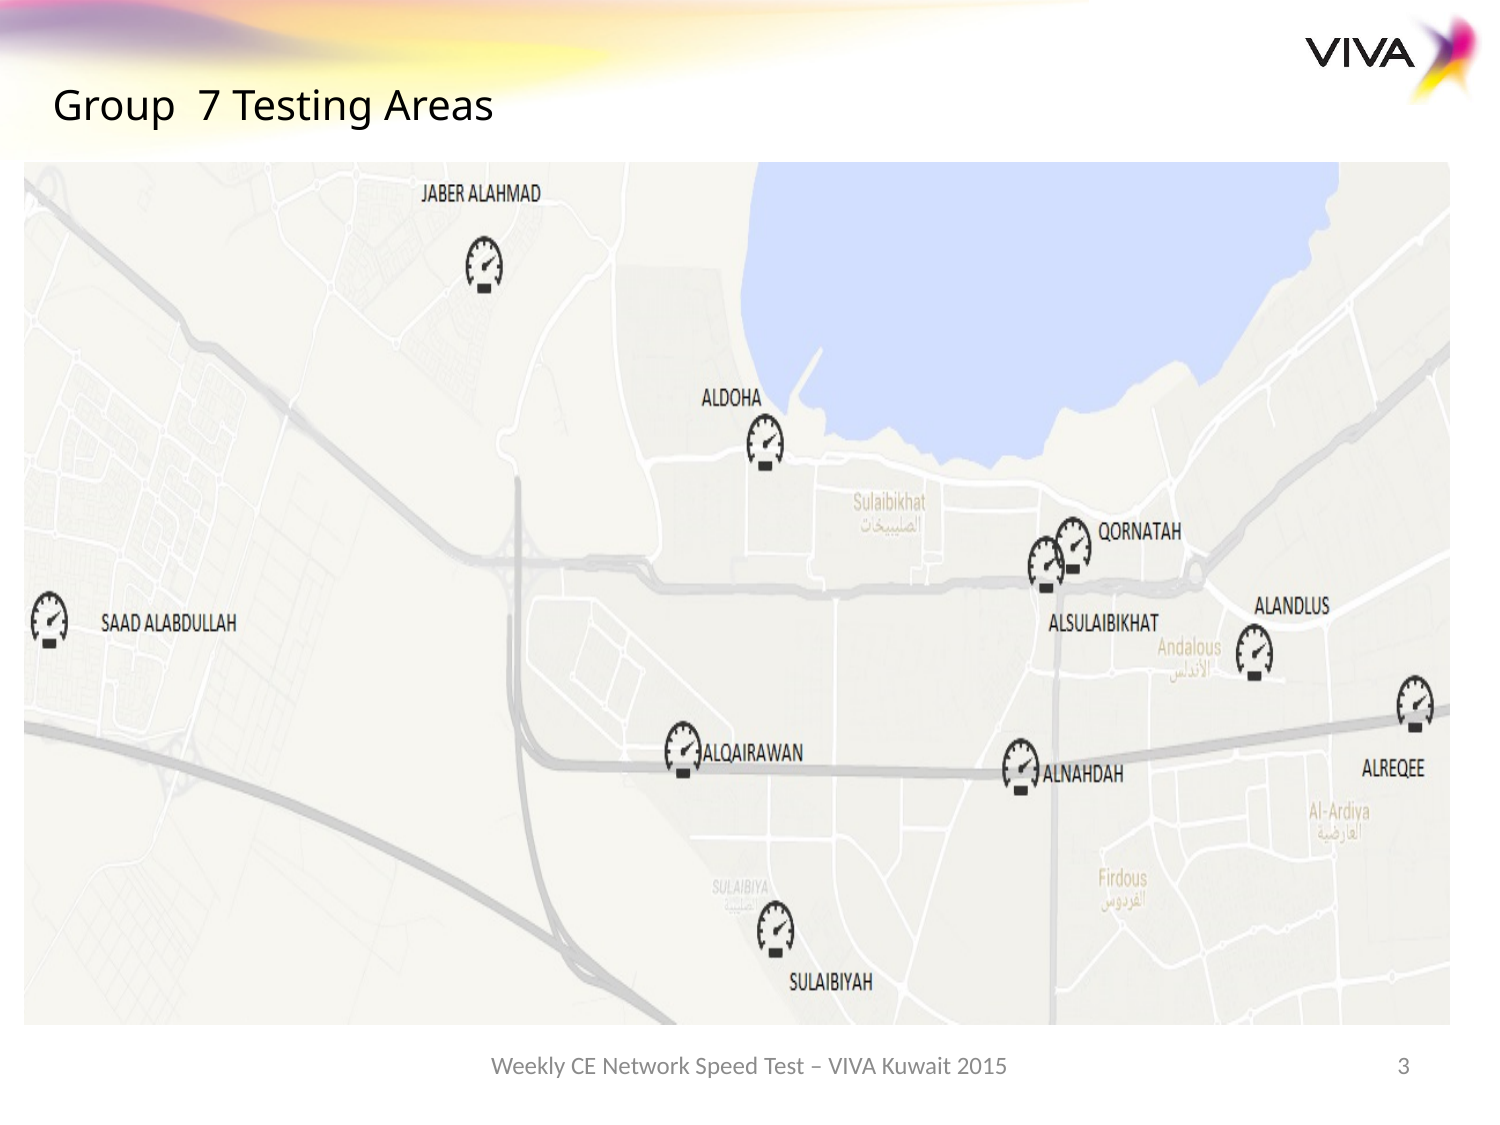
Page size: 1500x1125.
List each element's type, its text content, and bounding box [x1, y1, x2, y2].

text_box Group 7 Testing Areas [37, 24, 1278, 160]
picture [1300, 12, 1485, 105]
picture [0, 0, 1089, 160]
text_box 3 [1074, 1042, 1425, 1103]
picture [24, 162, 1451, 1026]
text_box Weekly CE Network Speed Test – VIVA Kuwait 2015 [205, 1042, 1074, 1103]
